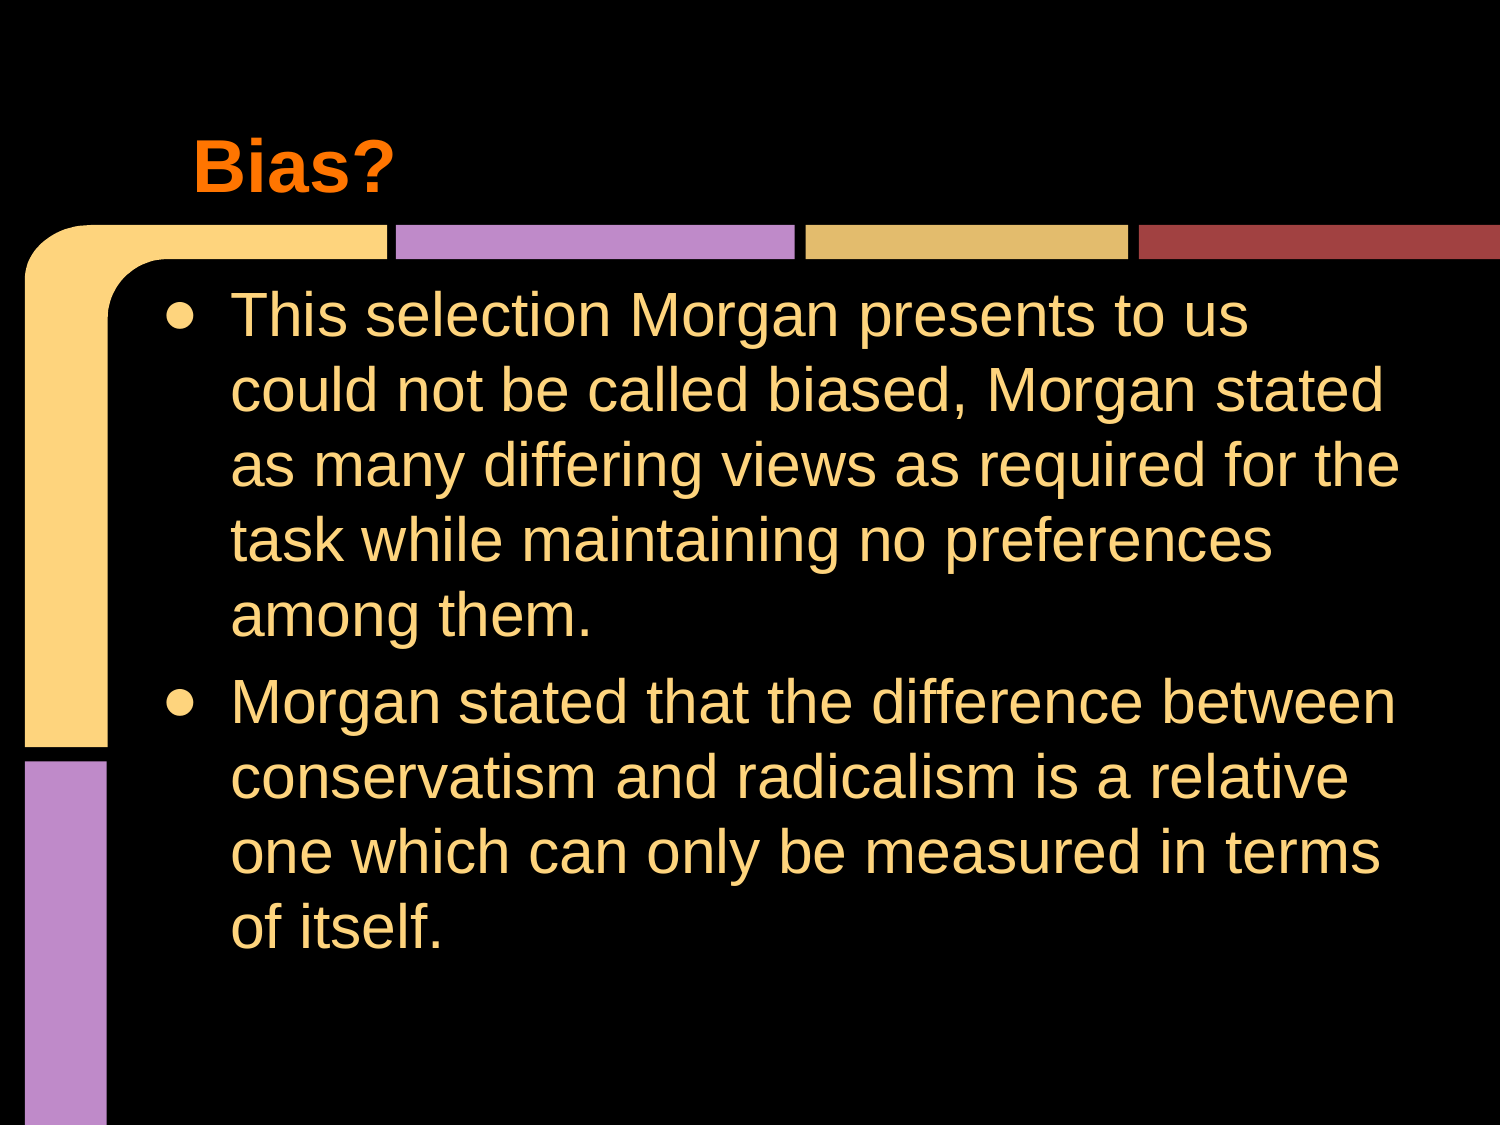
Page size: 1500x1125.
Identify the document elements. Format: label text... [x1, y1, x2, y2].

list This selection Morgan presents to us could not be called biased, Morgan stated as many differing views as required for the task while maintaining no preferences among them. Morgan stated that the difference between conservatism and radicalism is a relative one which can only be measured in terms of itself. [140, 259, 1425, 1078]
title Bias? [140, 35, 1425, 223]
